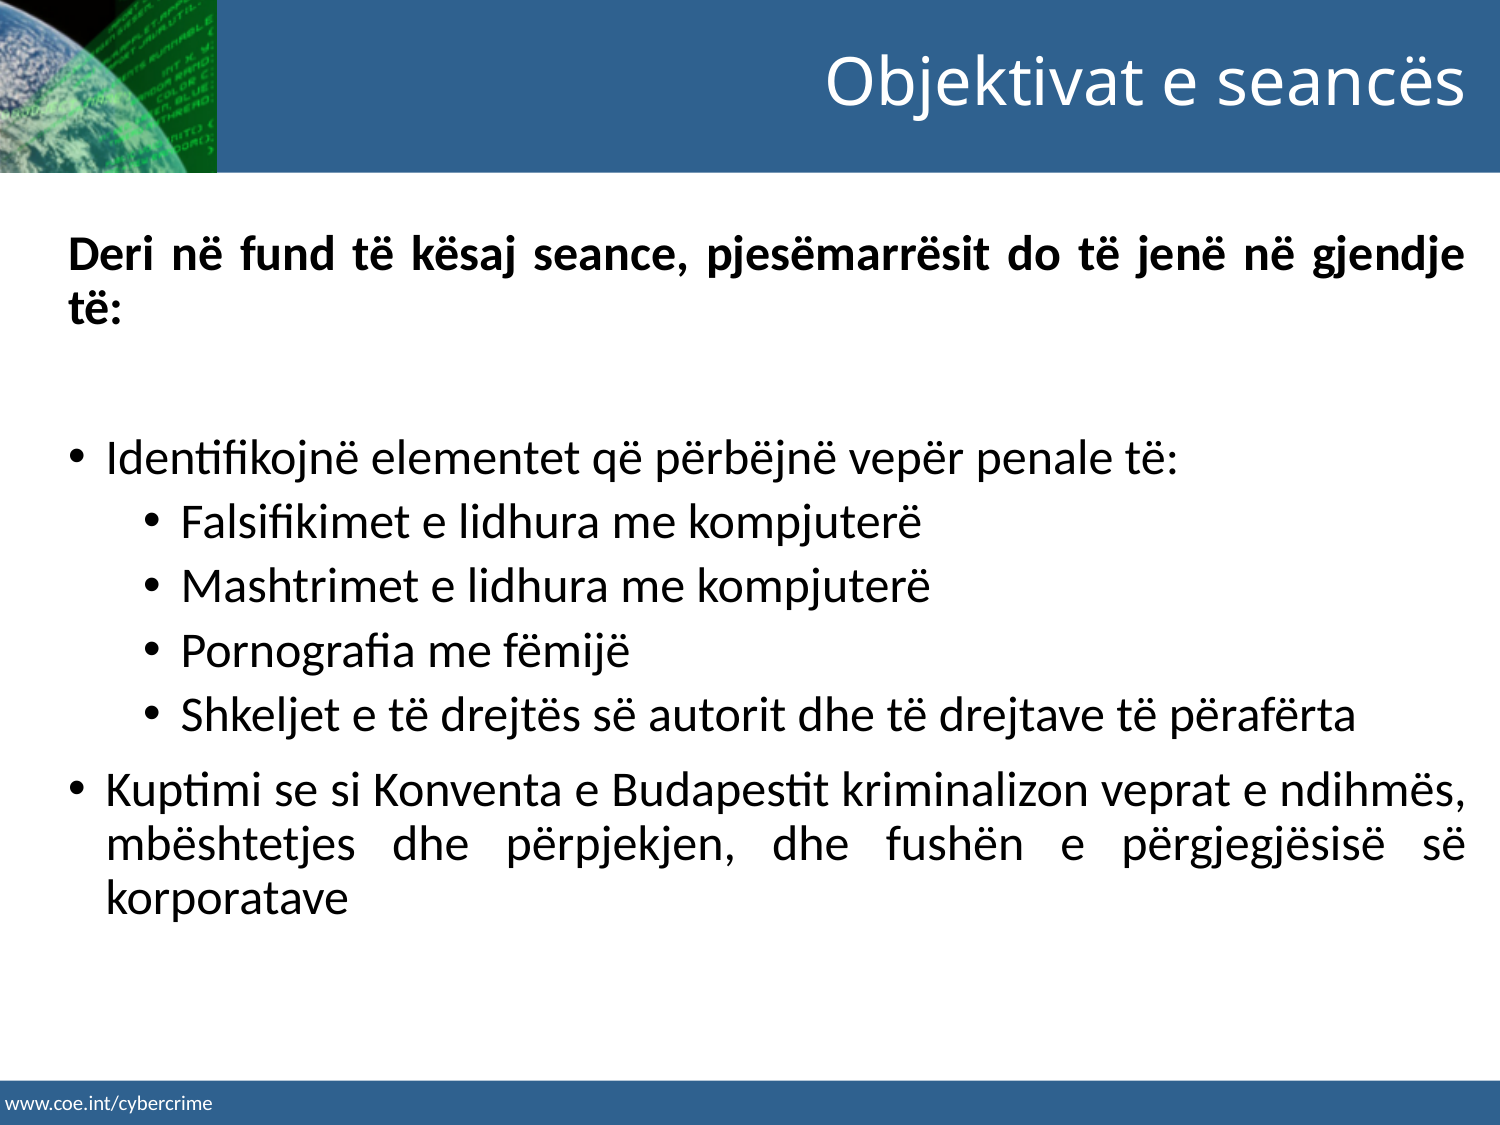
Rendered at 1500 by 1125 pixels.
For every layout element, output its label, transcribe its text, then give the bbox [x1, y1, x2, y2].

picture [0, 1, 217, 173]
list Deri në fund të kësaj seance, pjesëmarrësit do të jenë në gjendje të: Identifikojnë elementet që përbëjnë vepër penale të: Falsifikimet e lidhura me kompjuterë Mashtrimet e lidhura me kompjuterë Pornografia me fëmijë Shkeljet e të drejtës së autorit dhe të drejtave të përafërta Kuptimi se si Konventa e Budapestit kriminalizon veprat e ndihmës, mbështetjes dhe përpjekjen, dhe fushën e përgjegjësisë së korporatave [53, 219, 1483, 1080]
text_box Objektivat e seancës [230, 31, 1483, 126]
